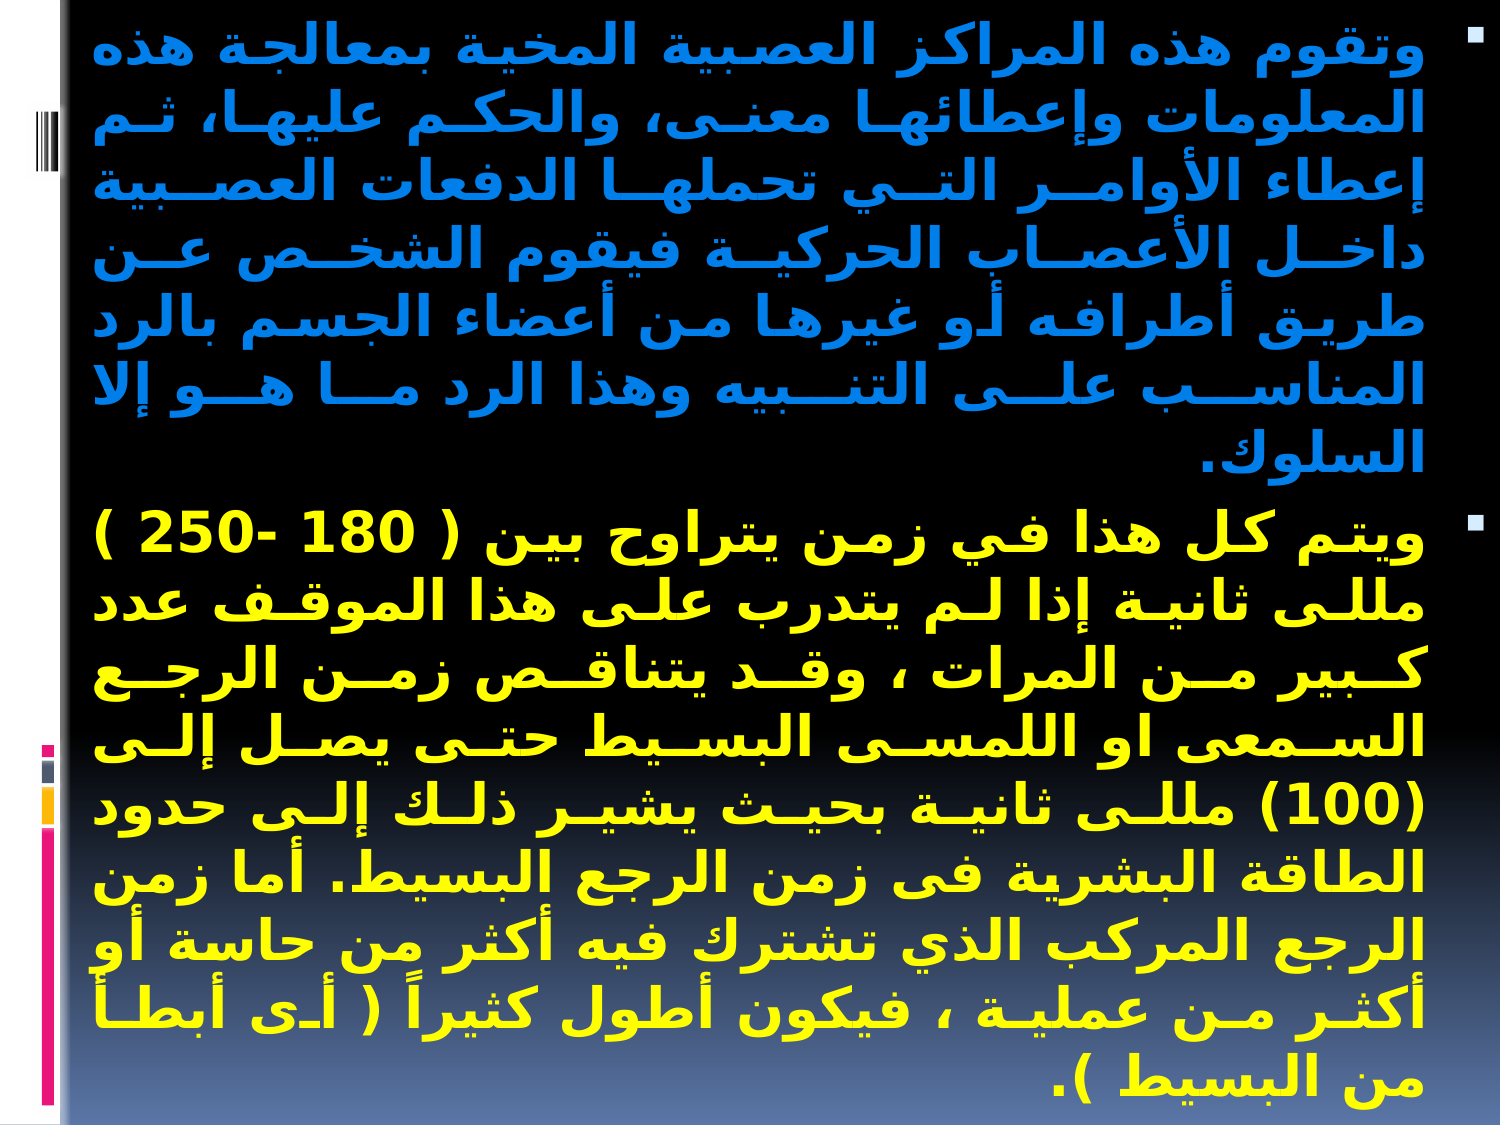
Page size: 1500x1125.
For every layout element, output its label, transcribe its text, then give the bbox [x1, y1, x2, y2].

list وتقوم هذه المراكز العصبية المخية بمعالجة هذه المعلومات وإعطائها معنى، والحكم عليها، ثم إعطاء الأوامر التي تحملها الدفعات العصبية داخل الأعصاب الحركية فيقوم الشخص عن طريق أطرافه أو غيرها من أعضاء الجسم بالرد المناسب على التنبيه وهذا الرد ما هو إلا السلوك. ويتم كل هذا في زمن يتراوح بين ( 180 -250 ) مللى ثانية إذا لم يتدرب على هذا الموقف عدد كبير من المرات ، وقد يتناقص زمن الرجع السمعى او اللمسى البسيط حتى يصل إلى (100) مللى ثانية بحيث يشير ذلك إلى حدود الطاقة البشرية فى زمن الرجع البسيط. أما زمن الرجع المركب الذي تشترك فيه أكثر من حاسة أو أكثر من عملية ، فيكون أطول كثيراً ( أى أبطأ من البسيط ). [76, 0, 1500, 1125]
